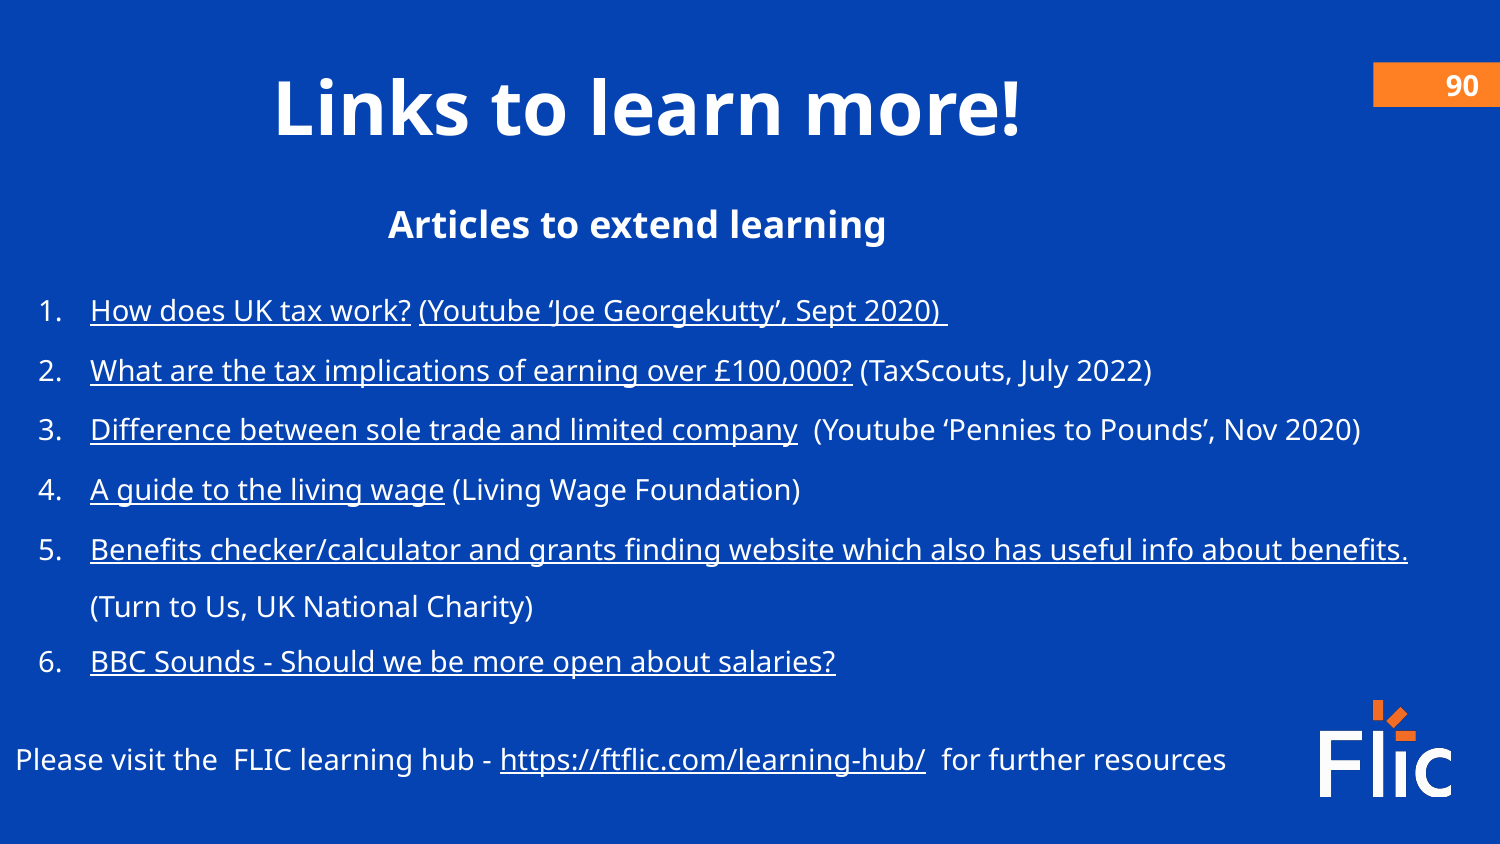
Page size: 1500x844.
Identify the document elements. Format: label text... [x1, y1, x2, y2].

slide_number 90 [1424, 66, 1500, 104]
text_box Links to learn more! Articles to extend learning [0, 31, 1316, 269]
text_box How does UK tax work? (Youtube ‘Joe Georgekutty’, Sept 2020) What are the tax implications of earning over £100,000? (TaxScouts, July 2022) Difference between sole trade and limited company (Youtube ‘Pennies to Pounds’, Nov 2020) A guide to the living wage (Living Wage Foundation) Benefits checker/calculator and grants finding website which also has useful info about benefits. (Turn to Us, UK National Charity) BBC Sounds - Should we be more open about salaries? Please visit the FLIC learning hub - https://ftflic.com/learning-hub/ for further resources [0, 257, 1500, 844]
